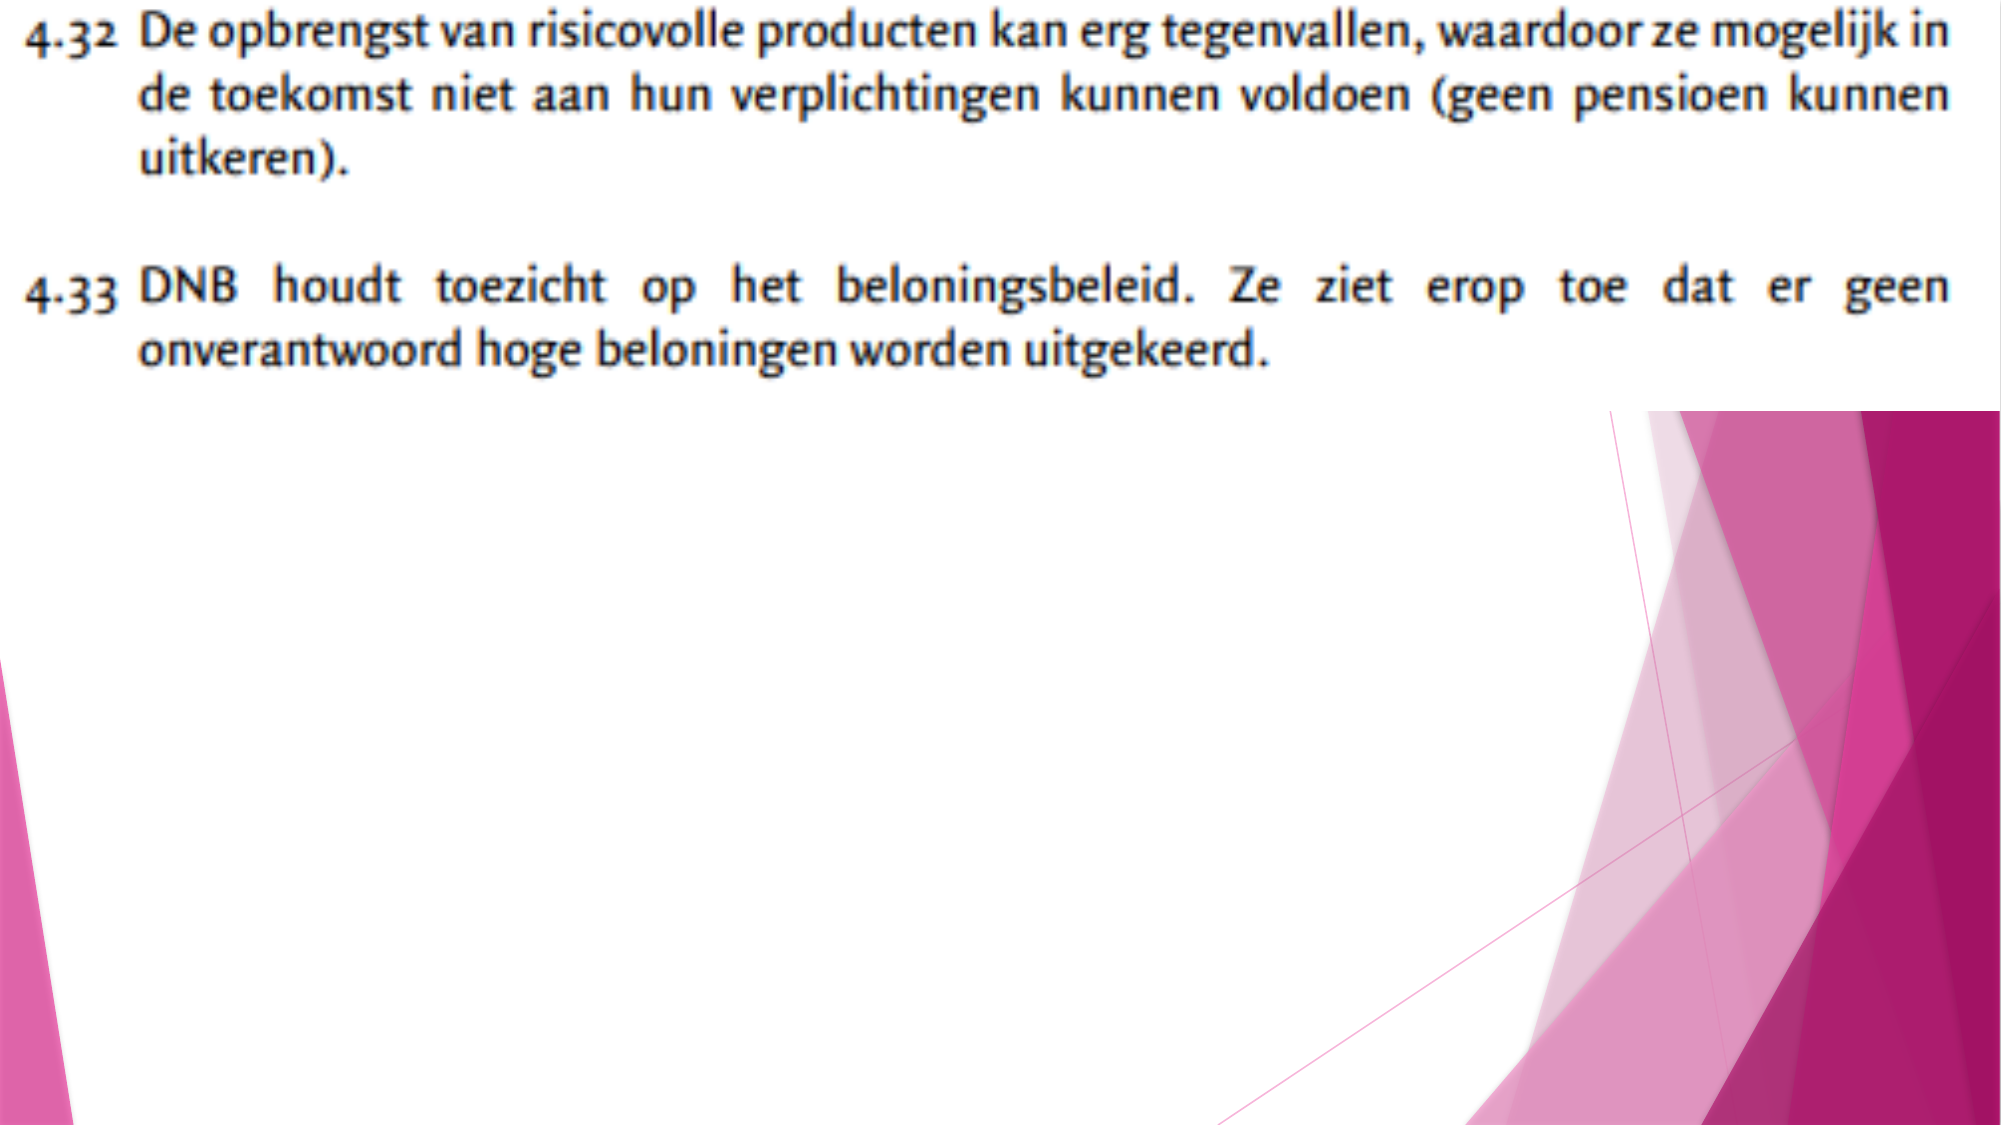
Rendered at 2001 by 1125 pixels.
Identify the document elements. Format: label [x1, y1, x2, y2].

picture [0, 0, 2000, 412]
